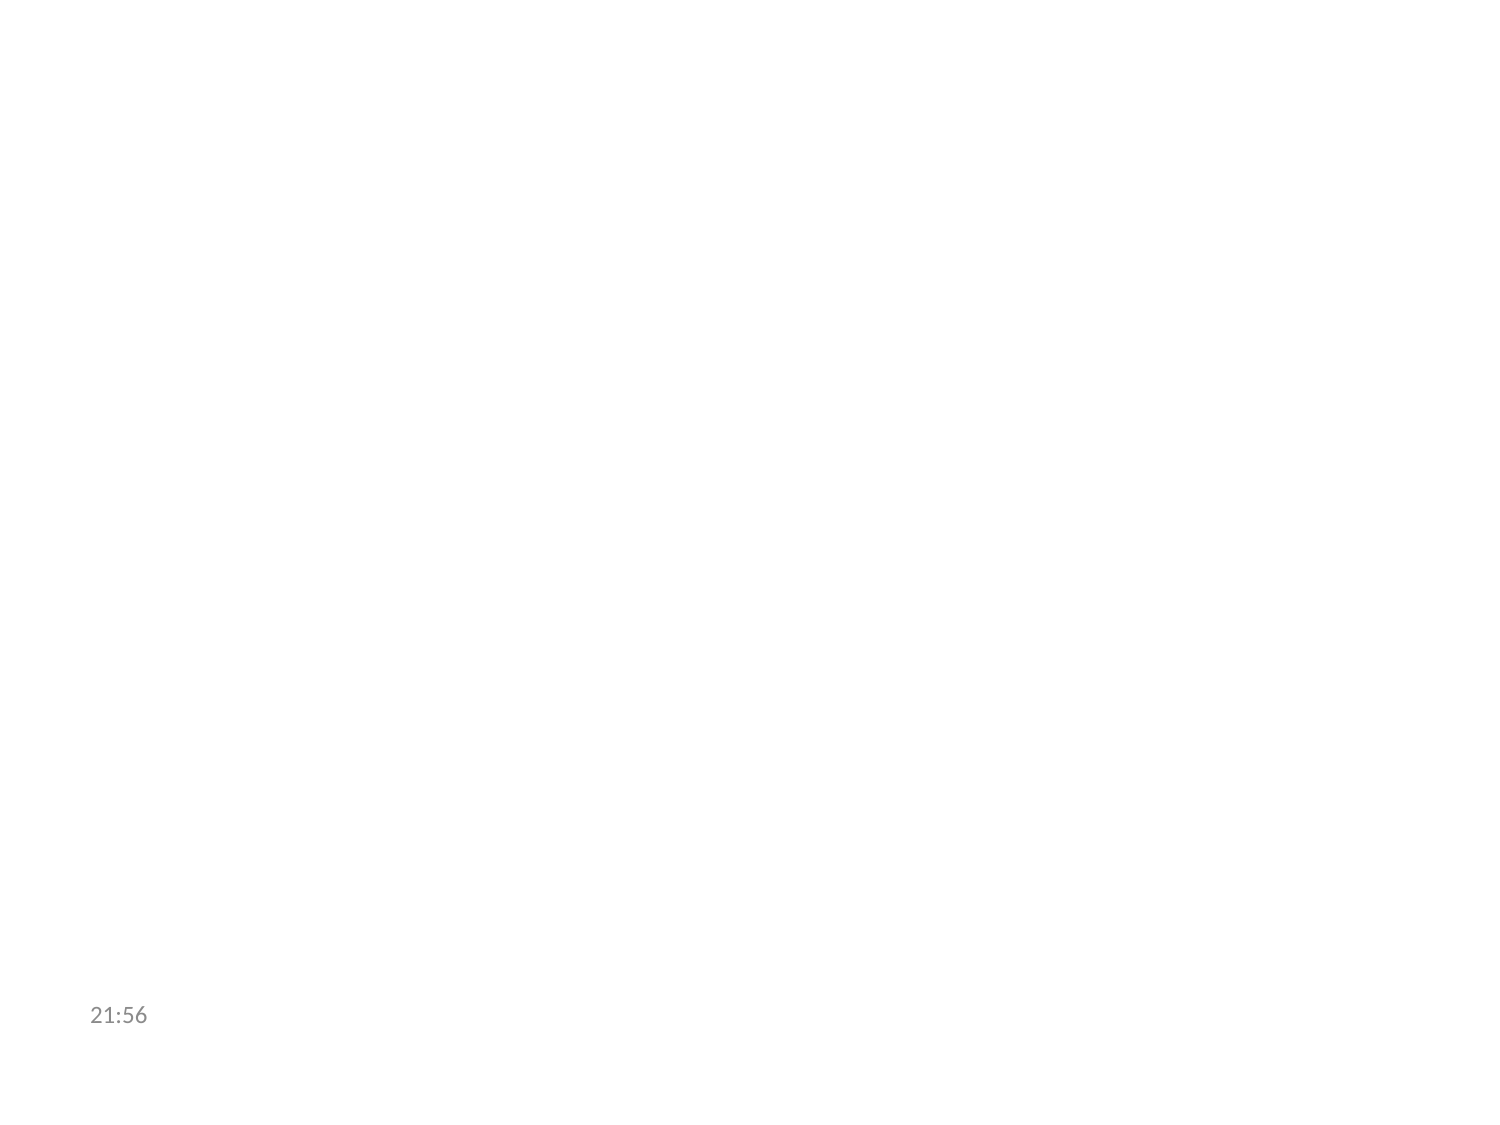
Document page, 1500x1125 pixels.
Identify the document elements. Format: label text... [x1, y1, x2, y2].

text_box 15:35 [75, 983, 425, 1044]
